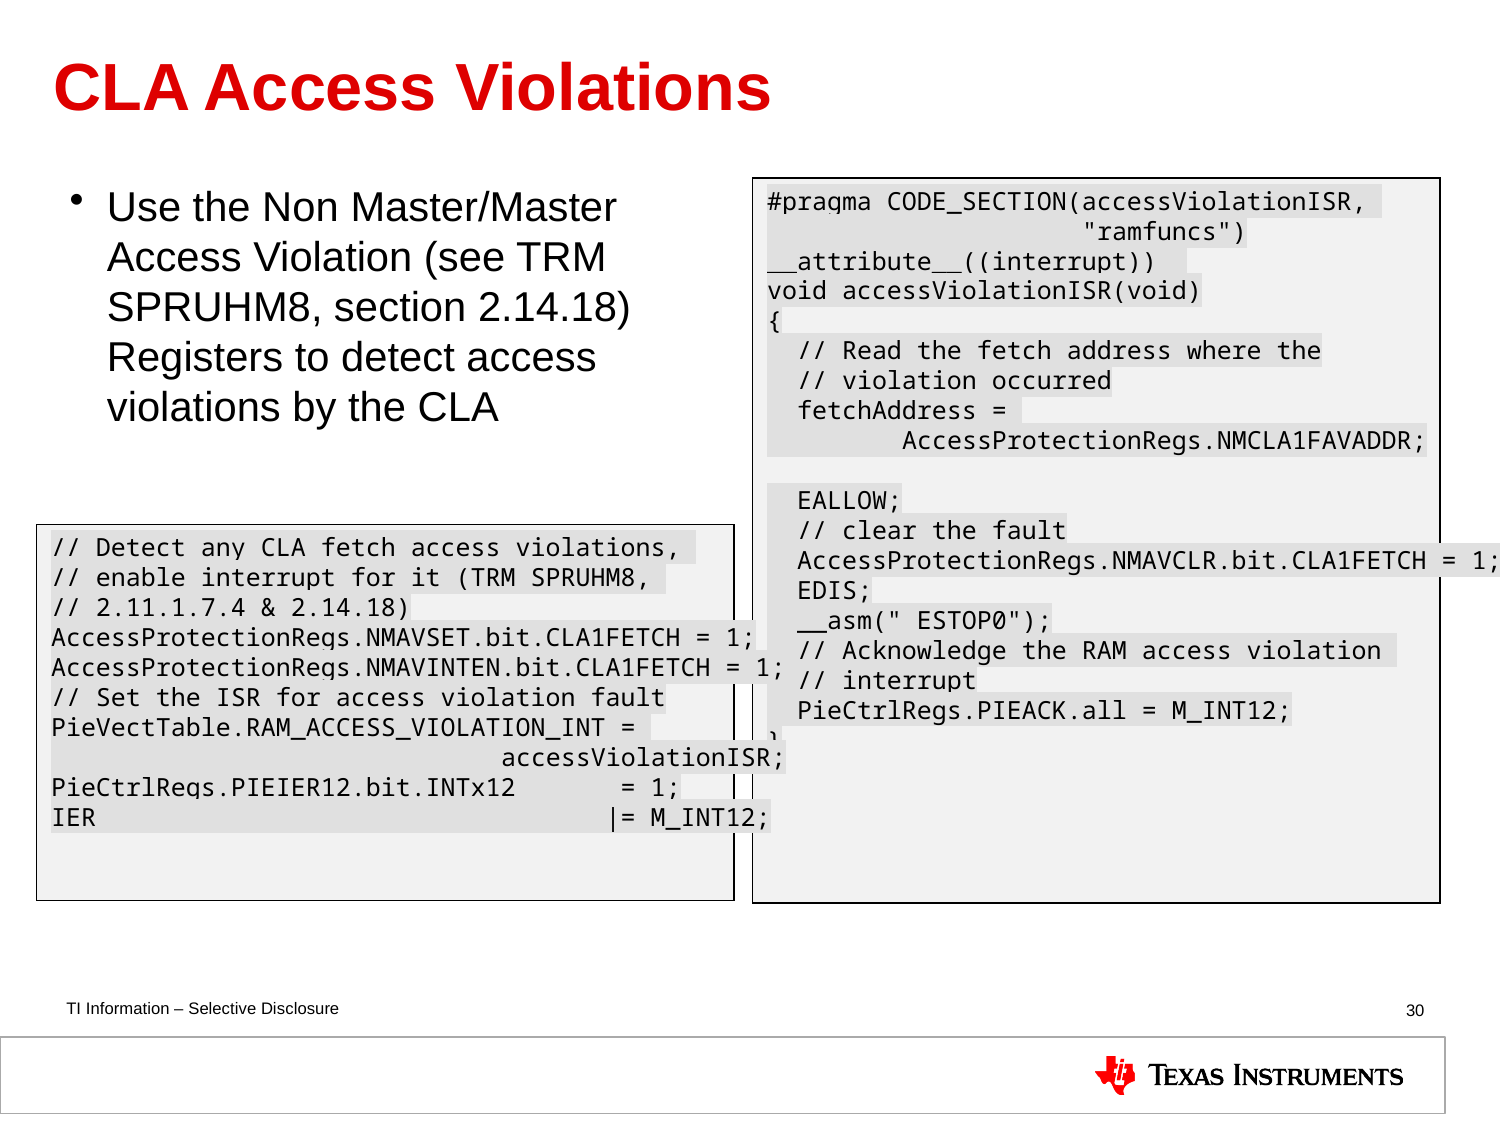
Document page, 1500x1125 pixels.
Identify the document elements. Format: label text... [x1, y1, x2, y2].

slide_number 30 [1089, 992, 1440, 1027]
text_box #pragma CODE_SECTION(accessViolationISR, "ramfuncs") __attribute__((interrupt)) void accessViolationISR(void) { // Read the fetch address where the // violation occurred fetchAddress = AccessProtectionRegs.NMCLA1FAVADDR; EALLOW; // clear the fault AccessProtectionRegs.NMAVCLR.bit.CLA1FETCH = 1; EDIS; __asm(" ESTOP0"); // Acknowledge the RAM access violation // interrupt PieCtrlRegs.PIEACK.all = M_INT12; } [752, 177, 1441, 903]
text_box // Detect any CLA fetch access violations, // enable interrupt for it (TRM SPRUHM8, // 2.11.1.7.4 & 2.14.18) AccessProtectionRegs.NMAVSET.bit.CLA1FETCH = 1; AccessProtectionRegs.NMAVINTEN.bit.CLA1FETCH = 1; // Set the ISR for access violation fault PieVectTable.RAM_ACCESS_VIOLATION_INT = accessViolationISR; PieCtrlRegs.PIEIER12.bit.INTx12 = 1; IER |= M_INT12; [36, 524, 735, 901]
picture [1095, 1056, 1403, 1095]
title CLA Access Violations [37, 23, 1426, 158]
list Use the Non Master/Master Access Violation (see TRM SPRUHM8, section 2.14.18) Registers to detect access violations by the CLA [54, 171, 735, 322]
